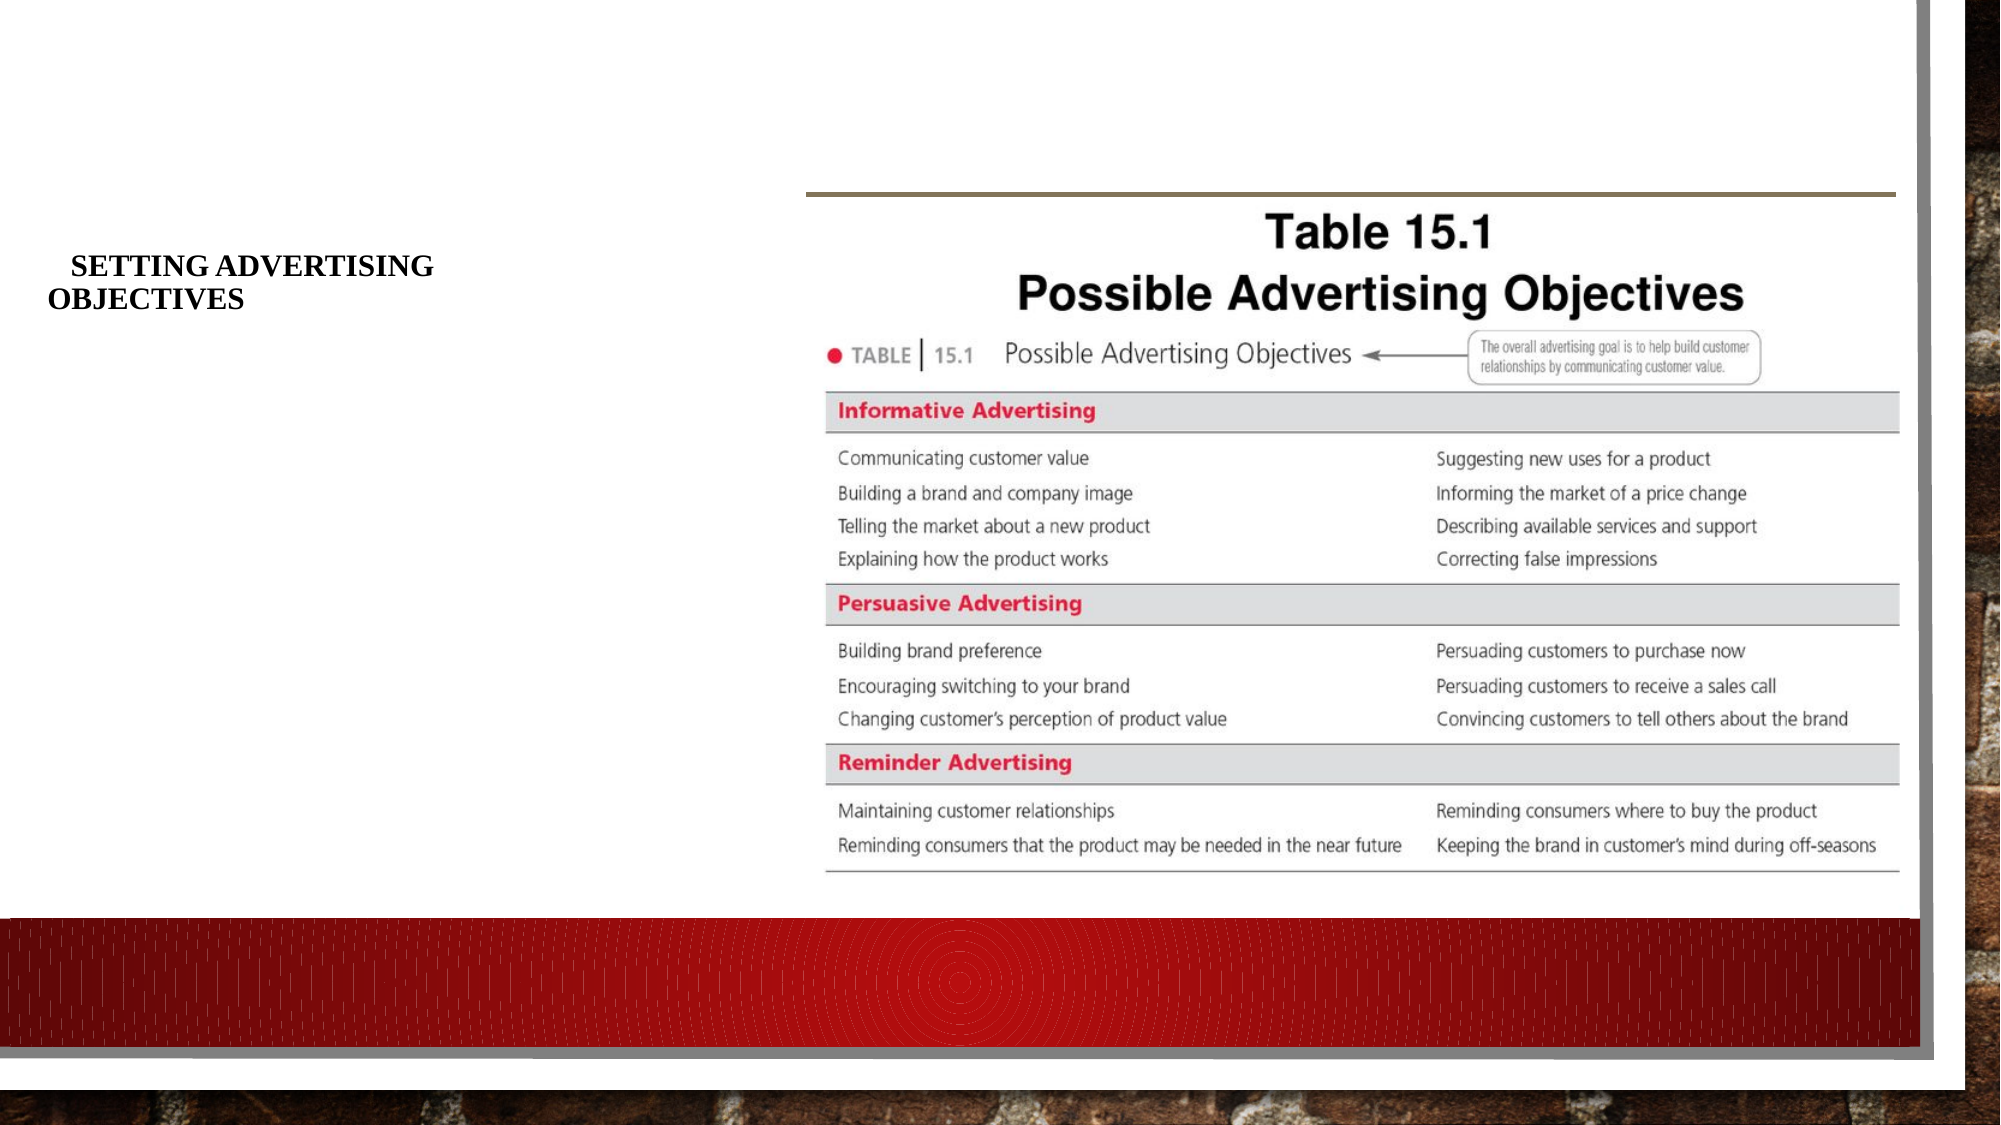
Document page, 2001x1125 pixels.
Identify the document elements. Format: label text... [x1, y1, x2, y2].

text_box [391, 228, 791, 291]
picture [0, 0, 2000, 1125]
text_box [806, 192, 1896, 197]
title Setting Advertising Objectives [32, 120, 609, 344]
picture [791, 197, 1912, 912]
